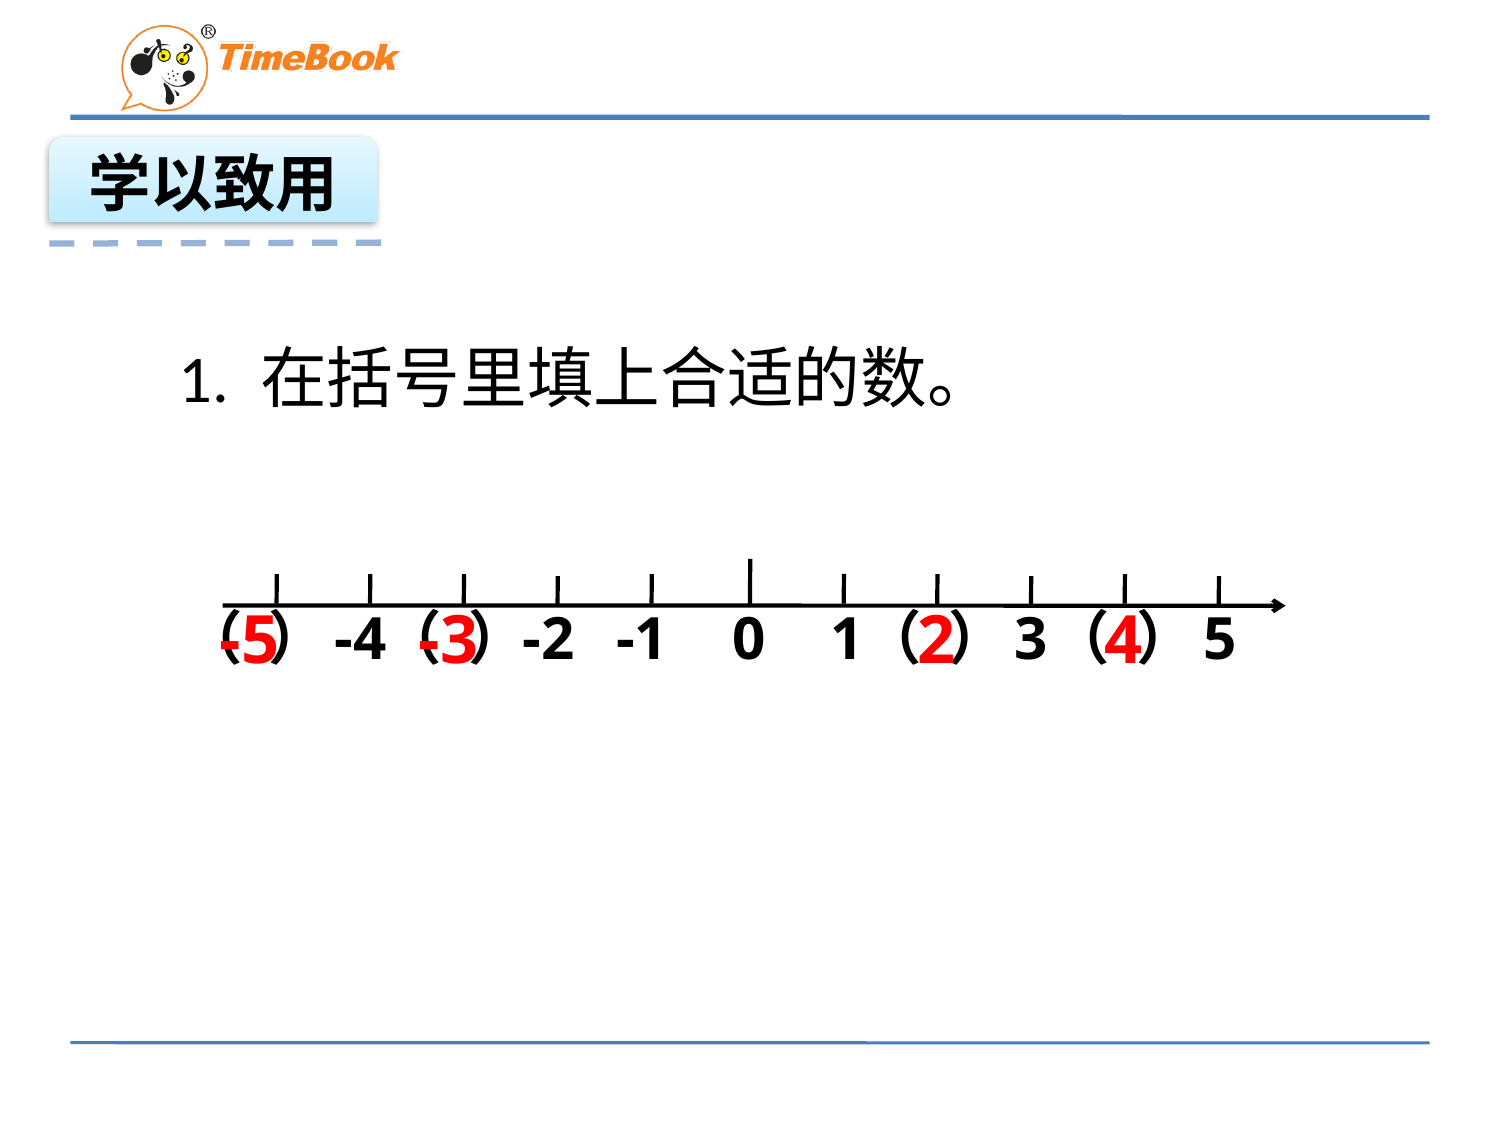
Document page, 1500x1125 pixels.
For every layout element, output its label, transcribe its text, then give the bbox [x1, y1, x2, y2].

list 1. 在括号里填上合适的数。 [164, 328, 1336, 457]
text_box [152, 558, 1286, 680]
picture [118, 22, 408, 113]
text_box 学以致用 [48, 136, 379, 223]
